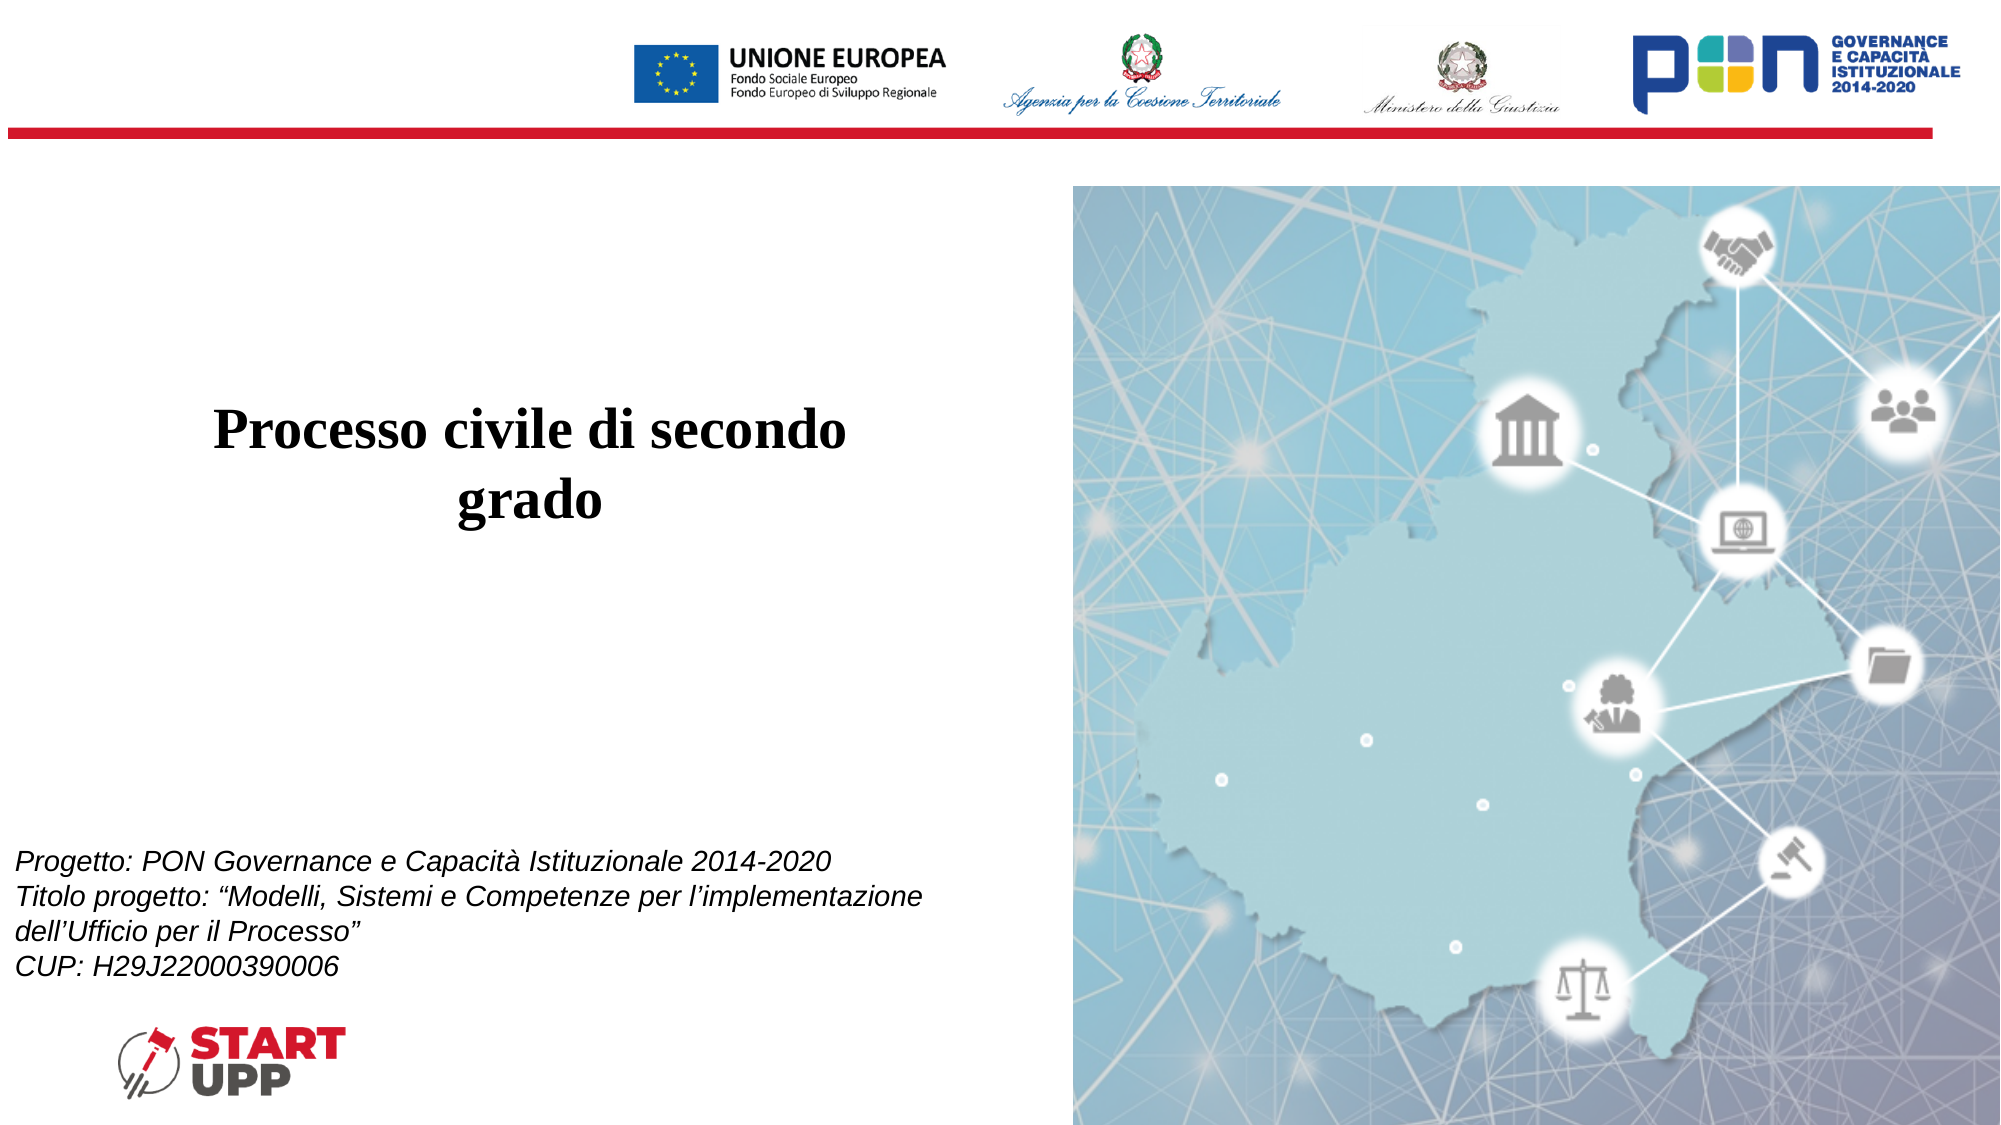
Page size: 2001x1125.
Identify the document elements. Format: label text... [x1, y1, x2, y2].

text_box Progetto: PON Governance e Capacità Istituzionale 2014-2020 Titolo progetto: “Modelli, Sistemi e Competenze per l’implementazione dell’Ufficio per il Processo” CUP: H29J22000390006 [0, 834, 1062, 990]
picture [114, 1019, 351, 1103]
text_box Processo civile di secondo grado [165, 383, 897, 538]
picture [612, 24, 1972, 119]
